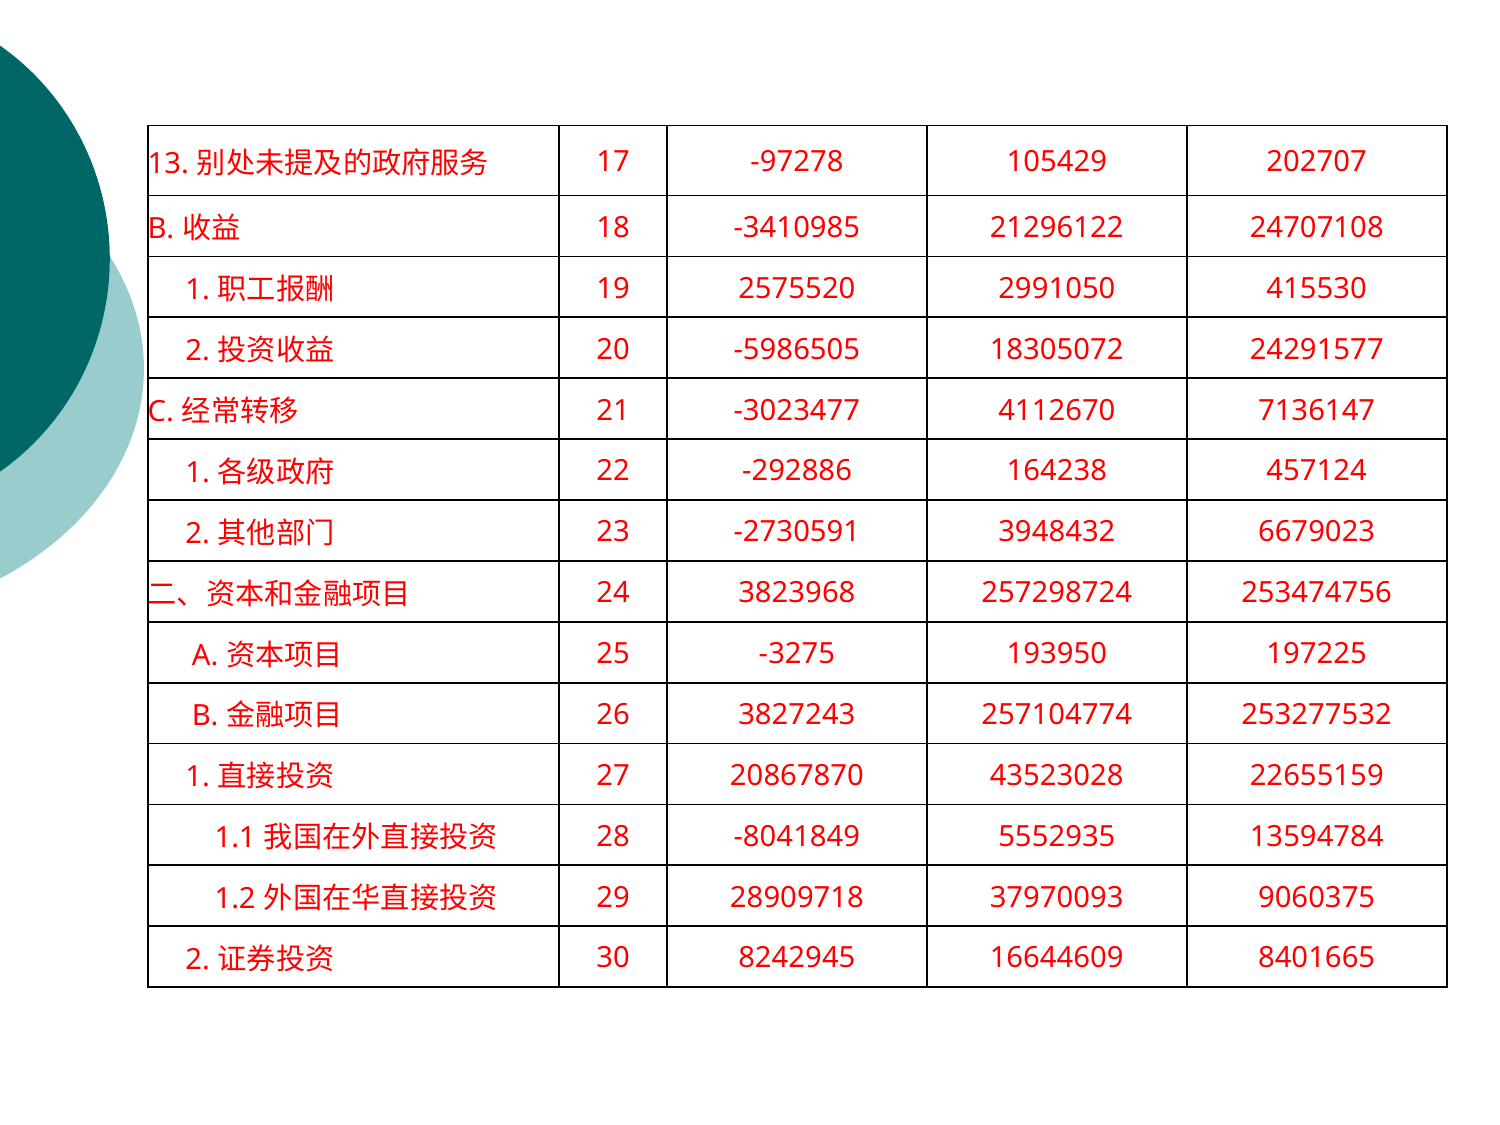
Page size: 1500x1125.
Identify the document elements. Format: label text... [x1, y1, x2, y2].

table_cell B.收益 [149, 196, 558, 256]
table_cell 2.其他部门 [149, 501, 558, 560]
table_cell 二、资本和金融项目 [149, 562, 558, 621]
table_cell 20867870 [668, 744, 926, 804]
table_cell 24 [560, 562, 666, 621]
table_cell 28909718 [668, 866, 926, 925]
table_cell 193950 [928, 623, 1186, 682]
table_cell 23 [560, 501, 666, 560]
table_cell 7136147 [1188, 379, 1446, 438]
table_cell 20 [560, 318, 666, 377]
table_cell 257104774 [928, 684, 1186, 743]
table_cell 22 [560, 440, 666, 499]
table_cell 8242945 [668, 927, 926, 986]
table_cell 30 [560, 927, 666, 986]
table_header 202707 [1188, 126, 1446, 195]
table_cell -3023477 [668, 379, 926, 438]
table_cell 2991050 [928, 257, 1186, 316]
table_cell 1.直接投资 [149, 744, 558, 804]
table_cell 4112670 [928, 379, 1186, 438]
table_cell 1.职工报酬 [149, 257, 558, 316]
table_cell -292886 [668, 440, 926, 499]
table_cell 25 [560, 623, 666, 682]
table_header -97278 [668, 126, 926, 195]
table_cell 24707108 [1188, 196, 1446, 256]
table_cell 43523028 [928, 744, 1186, 804]
table_cell 13594784 [1188, 805, 1446, 864]
table_cell 6679023 [1188, 501, 1446, 560]
table_cell 27 [560, 744, 666, 804]
table_header 105429 [928, 126, 1186, 195]
table_cell 253474756 [1188, 562, 1446, 621]
table_cell 18 [560, 196, 666, 256]
table_cell 1.1我国在外直接投资 [149, 805, 558, 864]
table_cell 415530 [1188, 257, 1446, 316]
table_cell 164238 [928, 440, 1186, 499]
table_cell 28 [560, 805, 666, 864]
table_cell A.资本项目 [149, 623, 558, 682]
table_cell 18305072 [928, 318, 1186, 377]
table_cell 19 [560, 257, 666, 316]
table_cell -2730591 [668, 501, 926, 560]
table_cell 253277532 [1188, 684, 1446, 743]
table_cell 5552935 [928, 805, 1186, 864]
table_cell 21296122 [928, 196, 1186, 256]
table_cell -3275 [668, 623, 926, 682]
table_cell 197225 [1188, 623, 1446, 682]
table_cell 257298724 [928, 562, 1186, 621]
table_cell 37970093 [928, 866, 1186, 925]
table_cell 3823968 [668, 562, 926, 621]
table_cell 3948432 [928, 501, 1186, 560]
table_cell 2.证券投资 [149, 927, 558, 986]
table_cell 457124 [1188, 440, 1446, 499]
table_cell 16644609 [928, 927, 1186, 986]
table_header 13.别处未提及的政府服务 [149, 126, 558, 195]
table_cell 26 [560, 684, 666, 743]
table_cell 22655159 [1188, 744, 1446, 804]
table_cell 21 [560, 379, 666, 438]
table_cell 1.2外国在华直接投资 [149, 866, 558, 925]
table_cell B.金融项目 [149, 684, 558, 743]
table_cell 3827243 [668, 684, 926, 743]
table_cell -3410985 [668, 196, 926, 256]
table_cell -8041849 [668, 805, 926, 864]
table_cell 2575520 [668, 257, 926, 316]
table_cell 1.各级政府 [149, 440, 558, 499]
table_cell 9060375 [1188, 866, 1446, 925]
table_header 17 [560, 126, 666, 195]
table_cell 29 [560, 866, 666, 925]
table_cell 8401665 [1188, 927, 1446, 986]
table_cell -5986505 [668, 318, 926, 377]
table_cell 2.投资收益 [149, 318, 558, 377]
table_cell C.经常转移 [149, 379, 558, 438]
table_cell 24291577 [1188, 318, 1446, 377]
